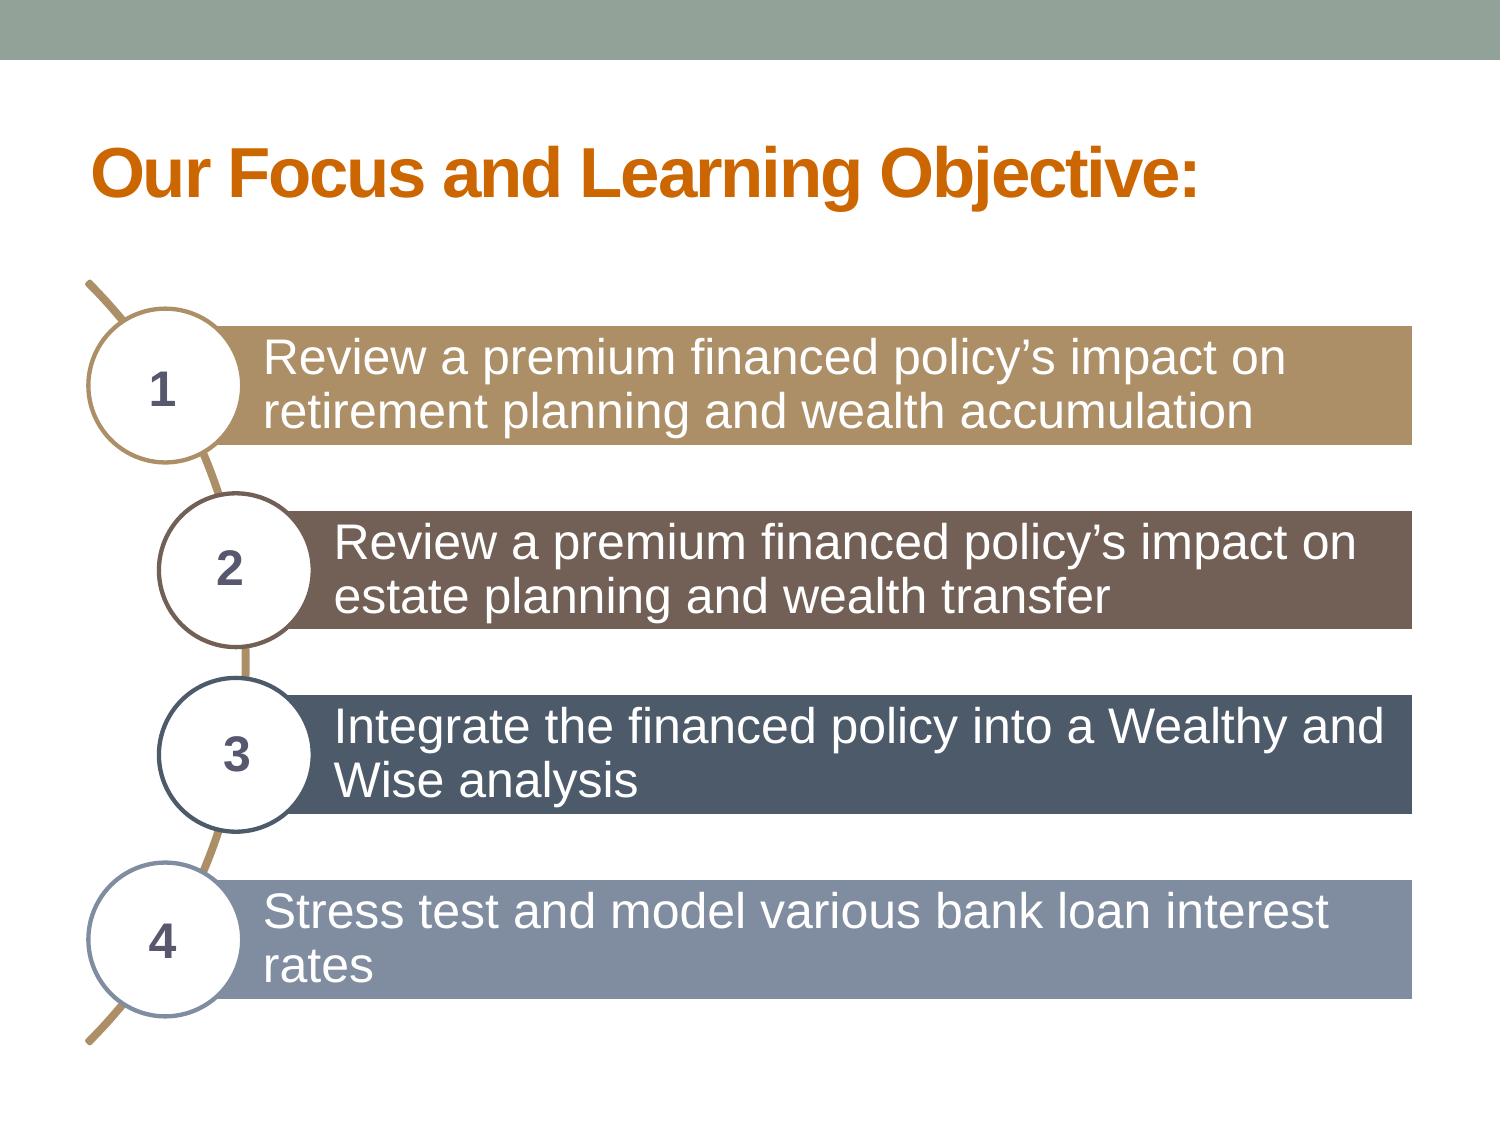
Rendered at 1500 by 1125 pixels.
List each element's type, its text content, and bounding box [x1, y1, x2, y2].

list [74, 262, 1426, 1063]
title Our Focus and Learning Objective: [75, 87, 1425, 250]
